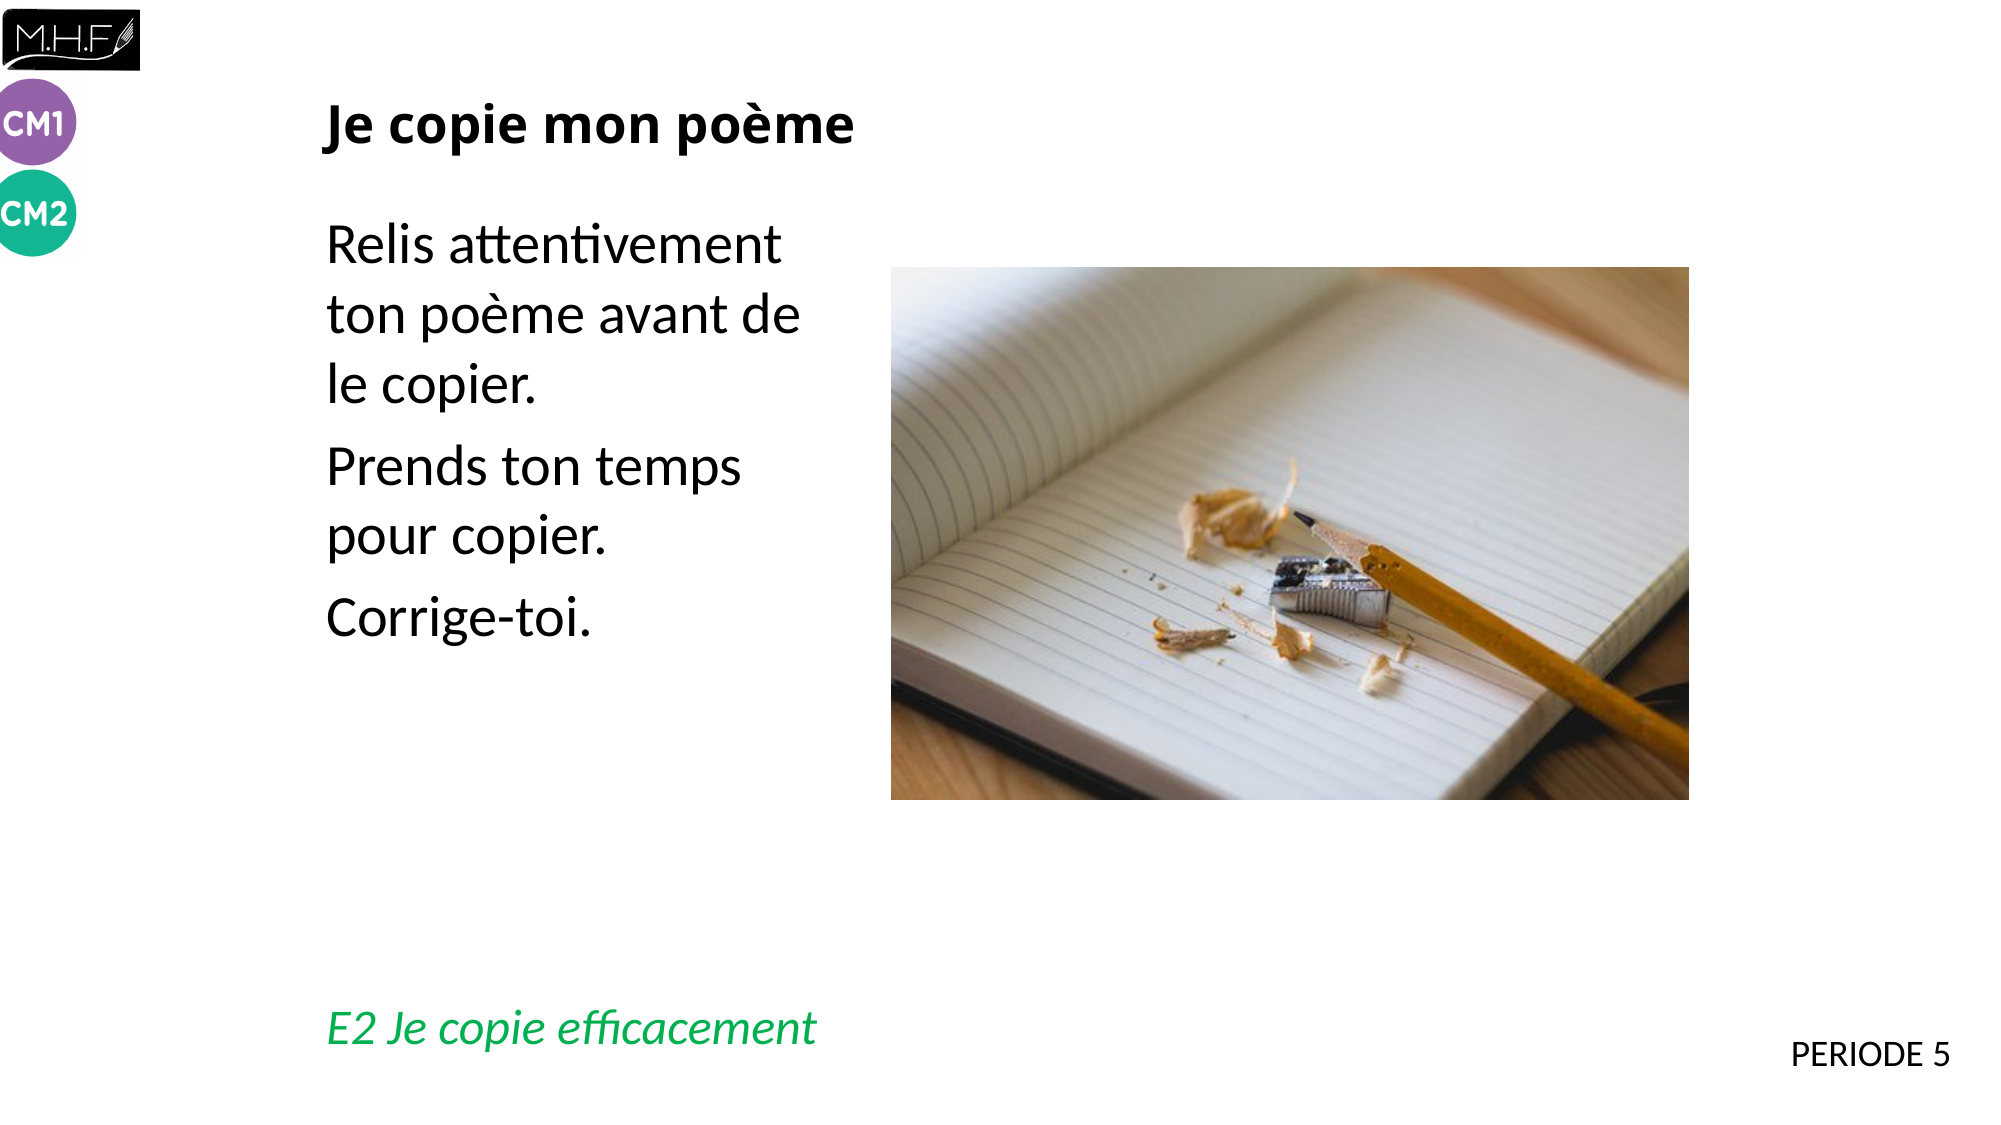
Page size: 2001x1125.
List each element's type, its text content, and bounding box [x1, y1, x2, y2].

text_box E2 Je copie efficacement [311, 987, 1436, 1080]
text_box PERIODE 5 [1362, 1021, 1967, 1082]
text_box Relis attentivement ton poème avant de le copier. Prends ton temps pour copier. Corrige-toi. [311, 198, 857, 800]
picture [0, 7, 140, 259]
text_box Je copie mon poème [311, 45, 951, 162]
picture [891, 267, 1689, 800]
